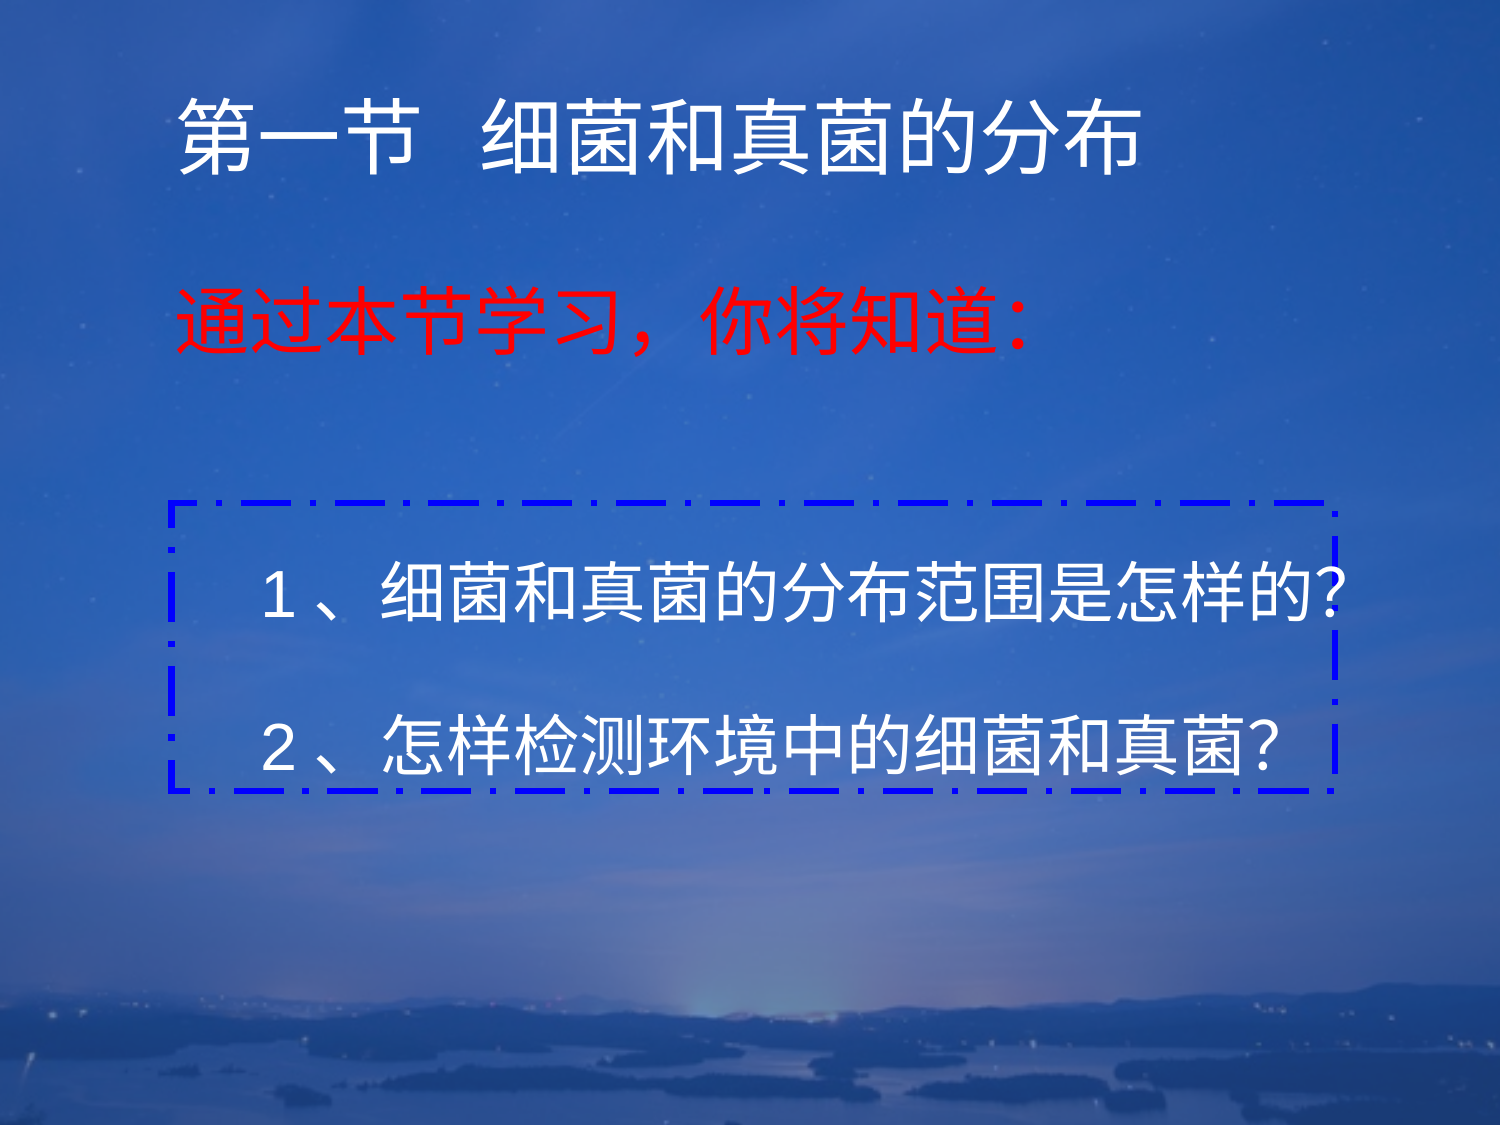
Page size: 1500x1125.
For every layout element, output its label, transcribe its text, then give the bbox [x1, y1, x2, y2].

text_box 通过本节学习，你将知道： [159, 267, 1371, 372]
text_box 第一节 细菌和真菌的分布 [159, 78, 1447, 193]
text_box 1、细菌和真菌的分布范围是怎样的？ 2、怎样检测环境中的细菌和真菌？ [171, 503, 1335, 792]
